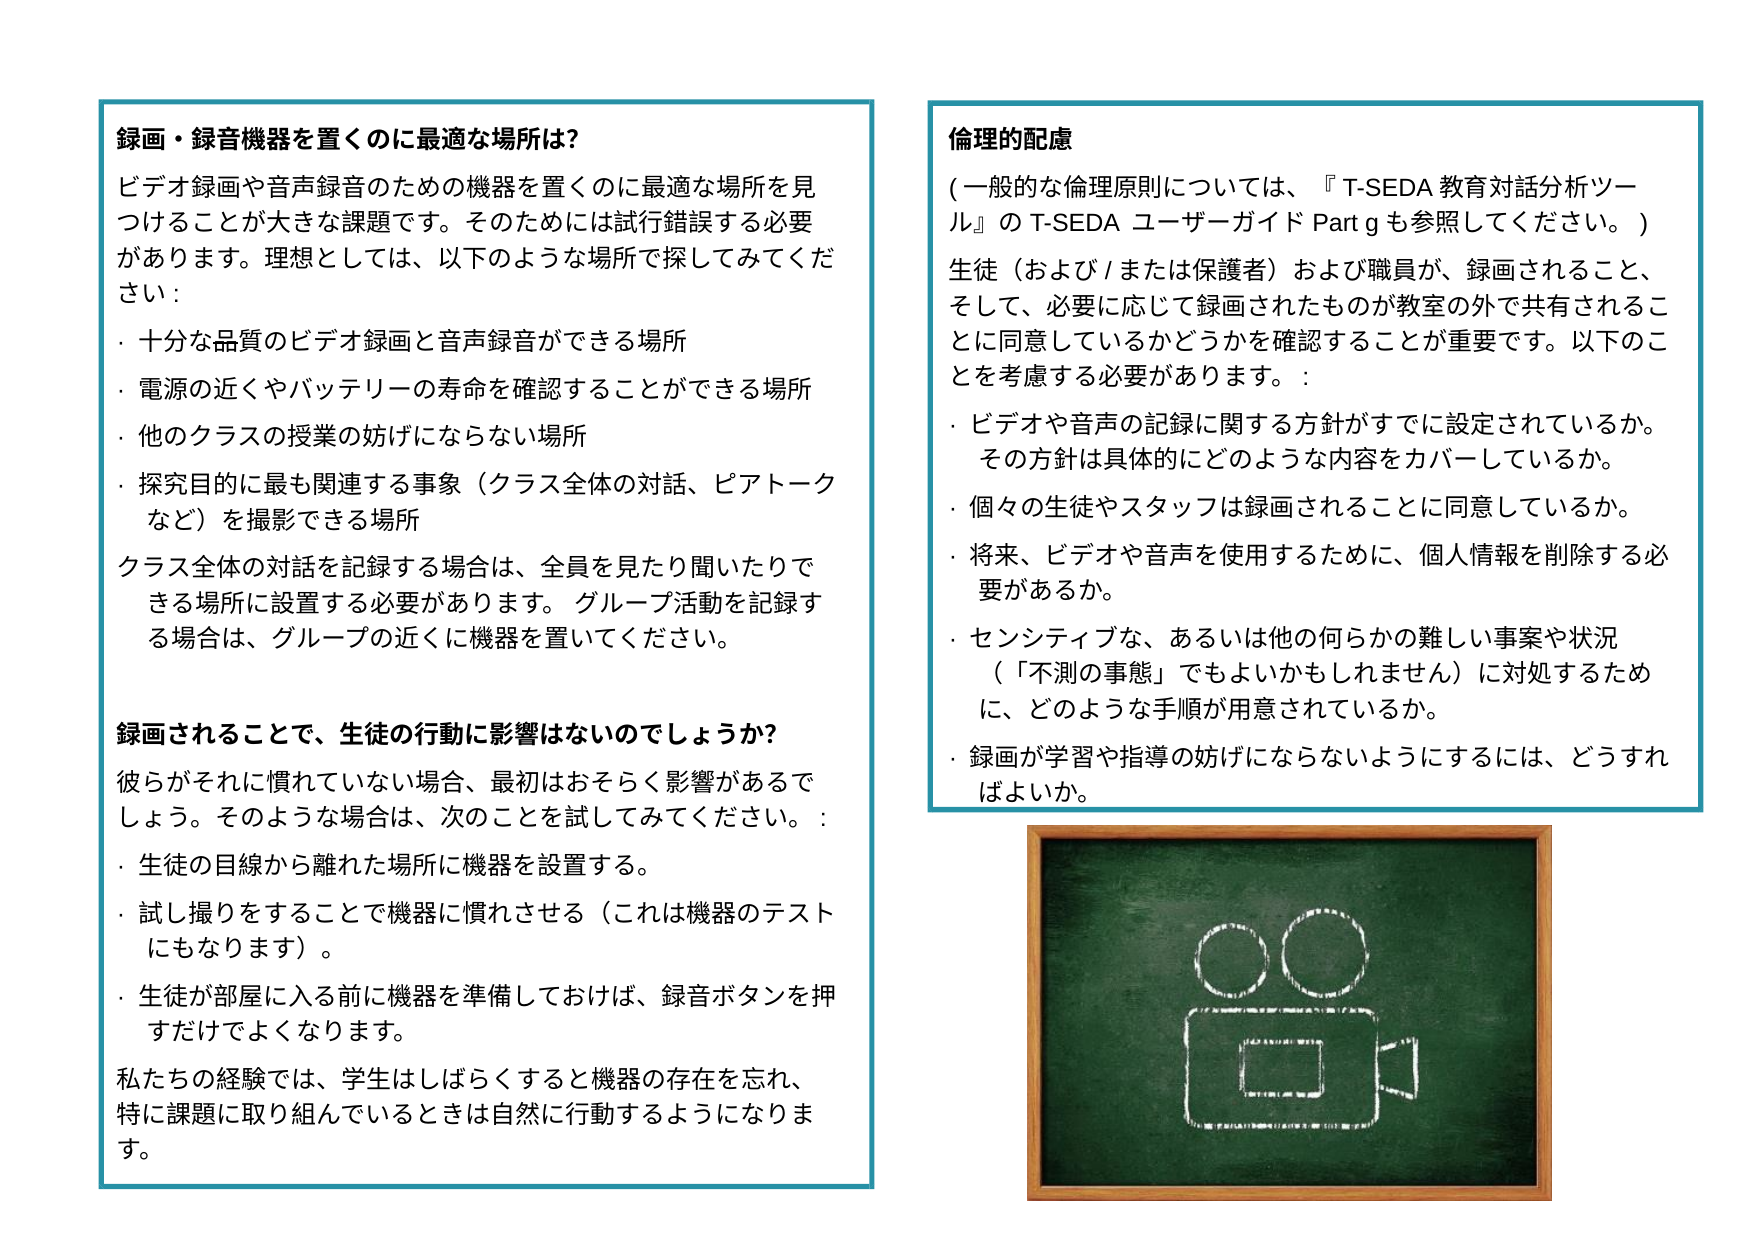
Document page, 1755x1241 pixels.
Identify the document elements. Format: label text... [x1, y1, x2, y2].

text_box [98, 99, 875, 1190]
text_box [927, 100, 1704, 813]
text_box 倫理的配慮 (一般的な倫理原則については、『T-SEDA教育対話分析ツール』のT-SEDA ユーザーガイドPart gも参照してください。) 生徒（および/または保護者）および職員が、録画されること、そして、必要に応じて録画されたものが教室の外で共有されることに同意しているかどうかを確認することが重要です。以下のことを考慮する必要があります。: · ビデオや音声の記録に関する方針がすでに設定されているか。その方針は具体的にどのような内容をカバーしているか。 · 個々の生徒やスタッフは録画されることに同意しているか。 · 将来、ビデオや音声を使用するために、個人情報を削除する必要があるか。 · センシティブな、あるいは他の何らかの難しい事案や状況（「不測の事態」でもよいかもしれません）に対処するために、どのような手順が用意されているか。 · 録画が学習や指導の妨げにならないようにするには、どうすればよいか。 [948, 116, 1683, 807]
text_box 録画・録音機器を置くのに最適な場所は？ ビデオ録画や音声録音のための機器を置くのに最適な場所を見つけることが大きな課題です。そのためには試行錯誤する必要があります。理想としては、以下のような場所で探してみてください: · 十分な品質のビデオ録画と音声録音ができる場所 · 電源の近くやバッテリーの寿命を確認することができる場所 · 他のクラスの授業の妨げにならない場所 · 探究目的に最も関連する事象（クラス全体の対話、ピアトークなど）を撮影できる場所 クラス全体の対話を記録する場合は、全員を見たり聞いたりできる場所に設置する必要があります。 グループ活動を記録する場合は、グループの近くに機器を置いてください。 録画されることで、生徒の行動に影響はないのでしょうか？ 彼らがそれに慣れていない場合、最初はおそらく影響があるでしょう。そのような場合は、次のことを試してみてください。: · 生徒の目線から離れた場所に機器を設置する。 · 試し撮りをすることで機器に慣れさせる（これは機器のテストにもなります）。 · 生徒が部屋に入る前に機器を準備しておけば、録音ボタンを押すだけでよくなります。 私たちの経験では、学生はしばらくすると機器の存在を忘れ、特に課題に取り組んでいるときは自然に行動するようになります。 [116, 116, 839, 1164]
picture [1026, 825, 1552, 1201]
